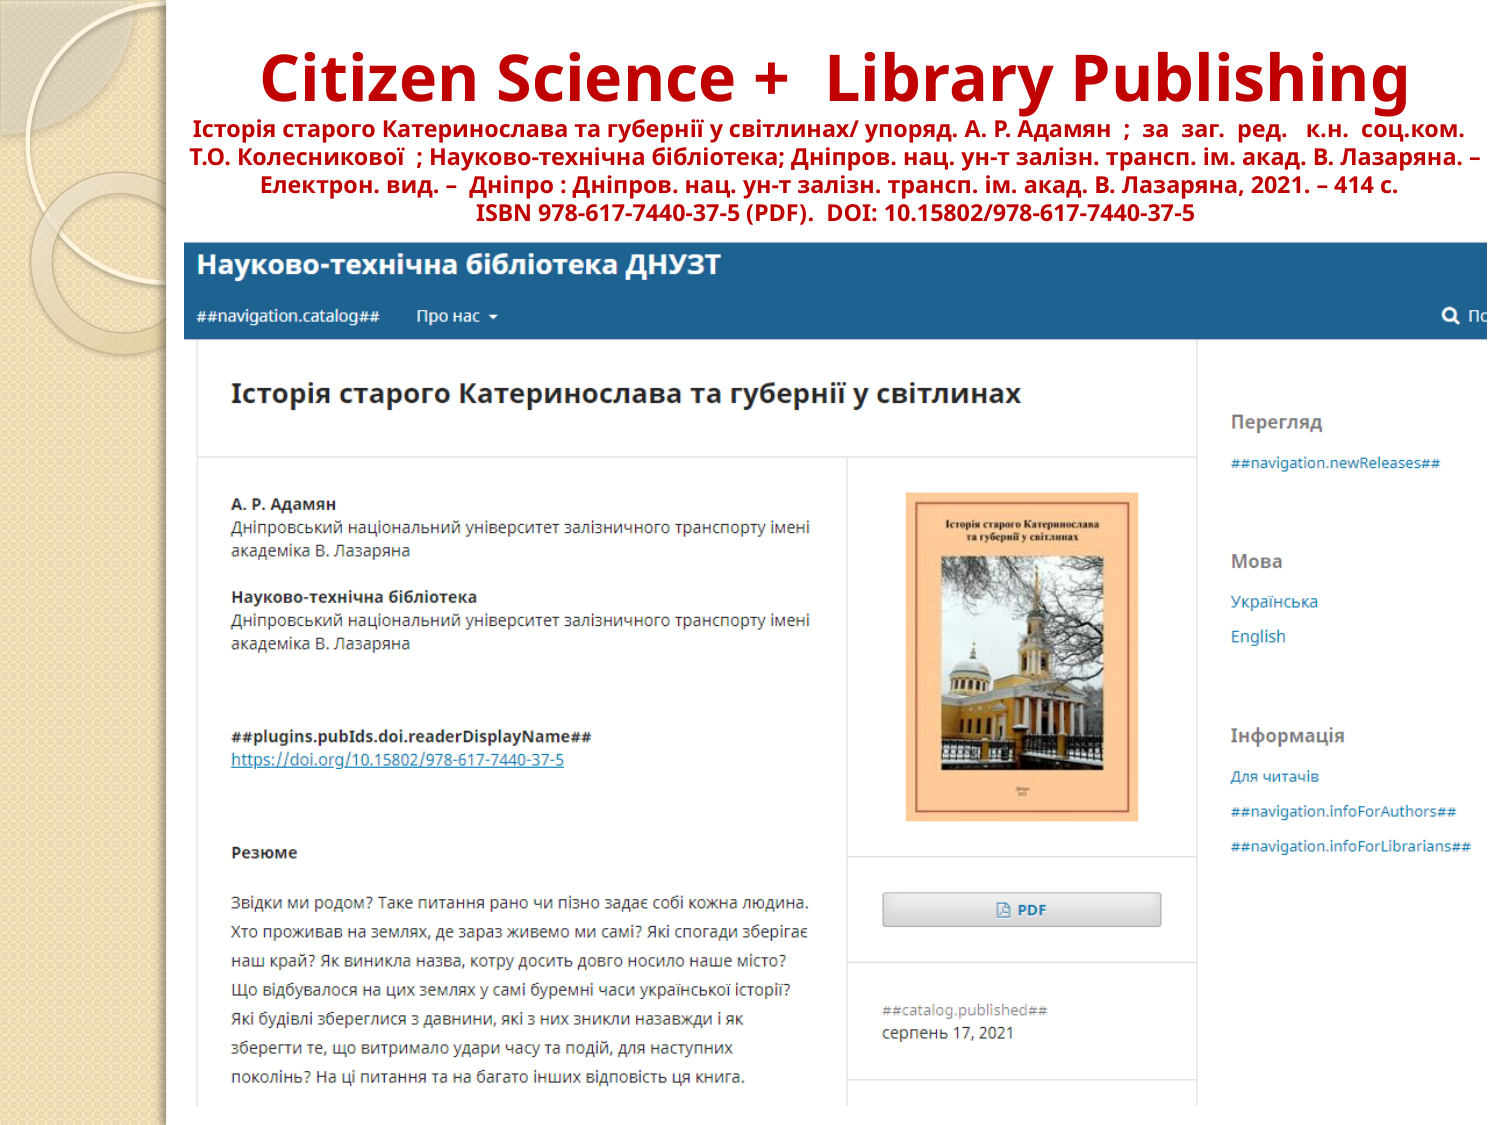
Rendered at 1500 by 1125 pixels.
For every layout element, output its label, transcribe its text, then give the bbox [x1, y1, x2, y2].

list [184, 237, 1487, 1107]
title Citizen Science + Library Publishing Історія старого Катеринослава та губернії у світлинах/ упоряд. А. Р. Адамян ; за заг. ред. к.н. соц.ком. Т.О. Колесникової ; Науково-технічна бібліотека; Дніпров. нац. ун-т залізн. трансп. ім. акад. В. Лазаряна. – Електрон. вид. – Дніпро : Дніпров. нац. ун-т залізн. трансп. ім. акад. В. Лазаряна, 2021. – 414 с. ISBN 978-617-7440-37-5 (PDF). DOI: 10.15802/978-617-7440-37-5 [171, 19, 1500, 244]
